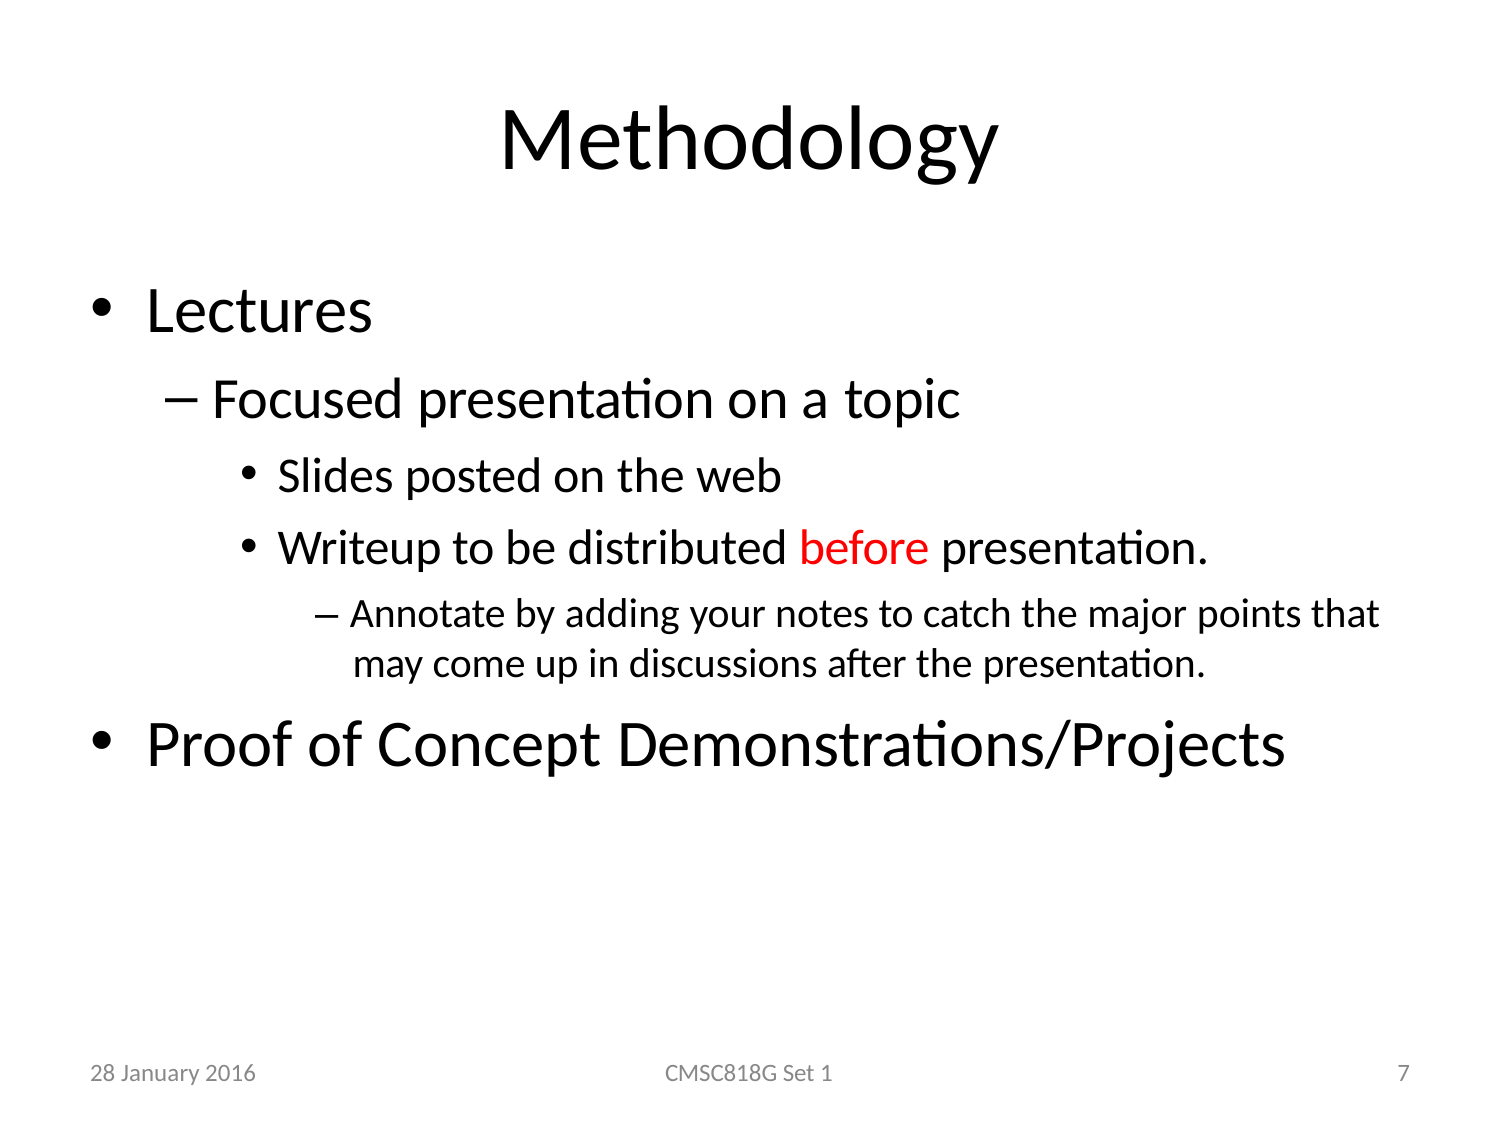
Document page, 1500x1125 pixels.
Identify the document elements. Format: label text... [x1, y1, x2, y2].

slide_number 7 [1380, 1060, 1415, 1125]
list Lectures Focused presentation on a topic Slides posted on the web Writeup to be distributed before presentation. – Annotate by adding your notes to catch the major points that may come up in discussions after the presentation. Proof of Concept Demonstrations/Projects [87, 257, 1413, 904]
title Methodology [264, 77, 1236, 257]
footer 28 January 2016 [87, 1060, 258, 1125]
slide_number CMSC818G Set 1 [662, 1060, 837, 1125]
